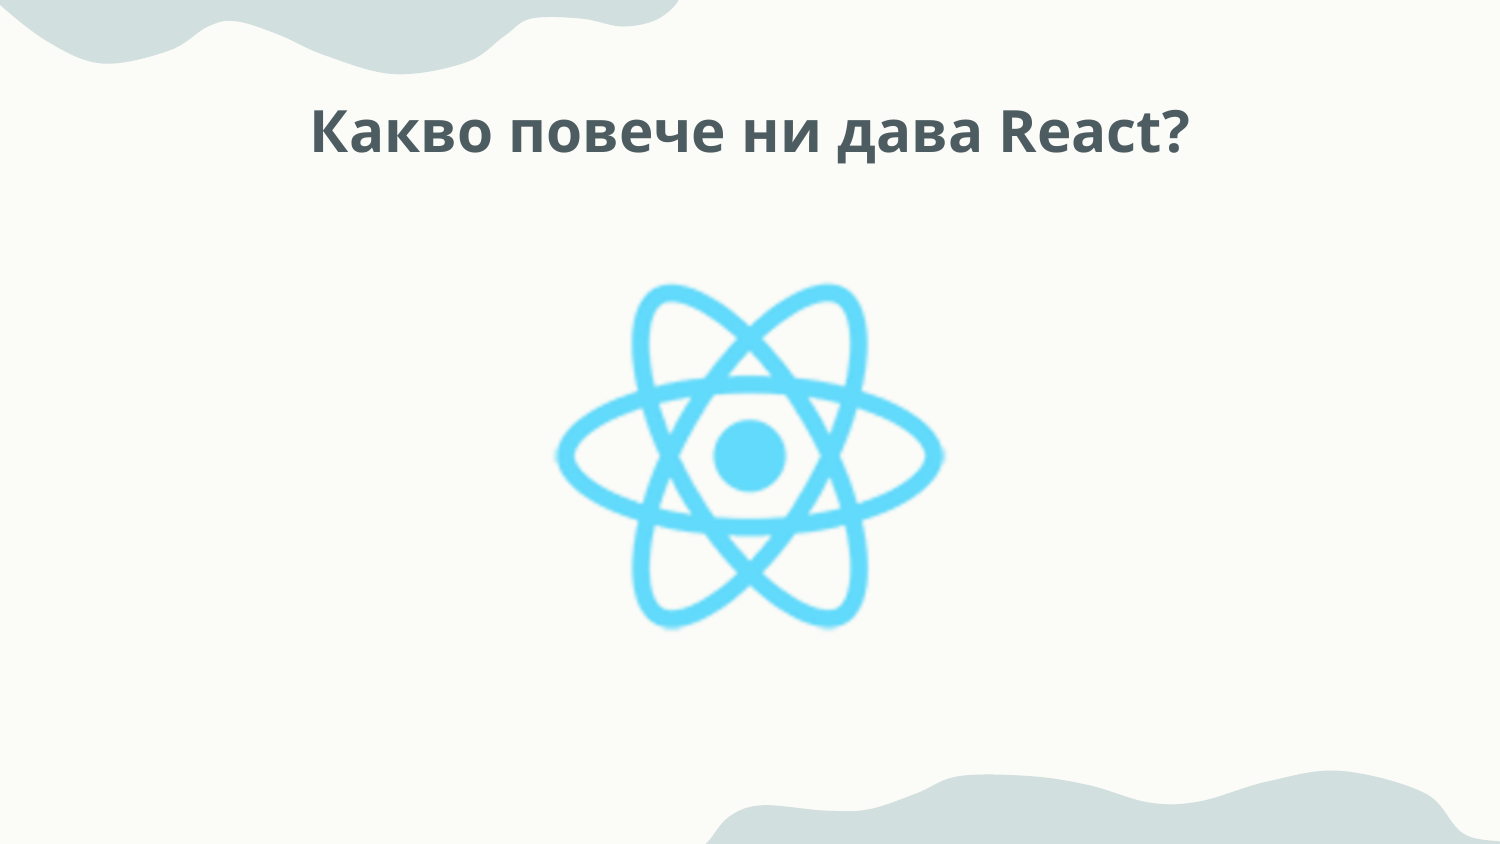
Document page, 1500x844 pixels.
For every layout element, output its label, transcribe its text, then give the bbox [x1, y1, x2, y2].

title Какво повече ни дава React? [105, 86, 1396, 180]
picture [515, 223, 985, 692]
